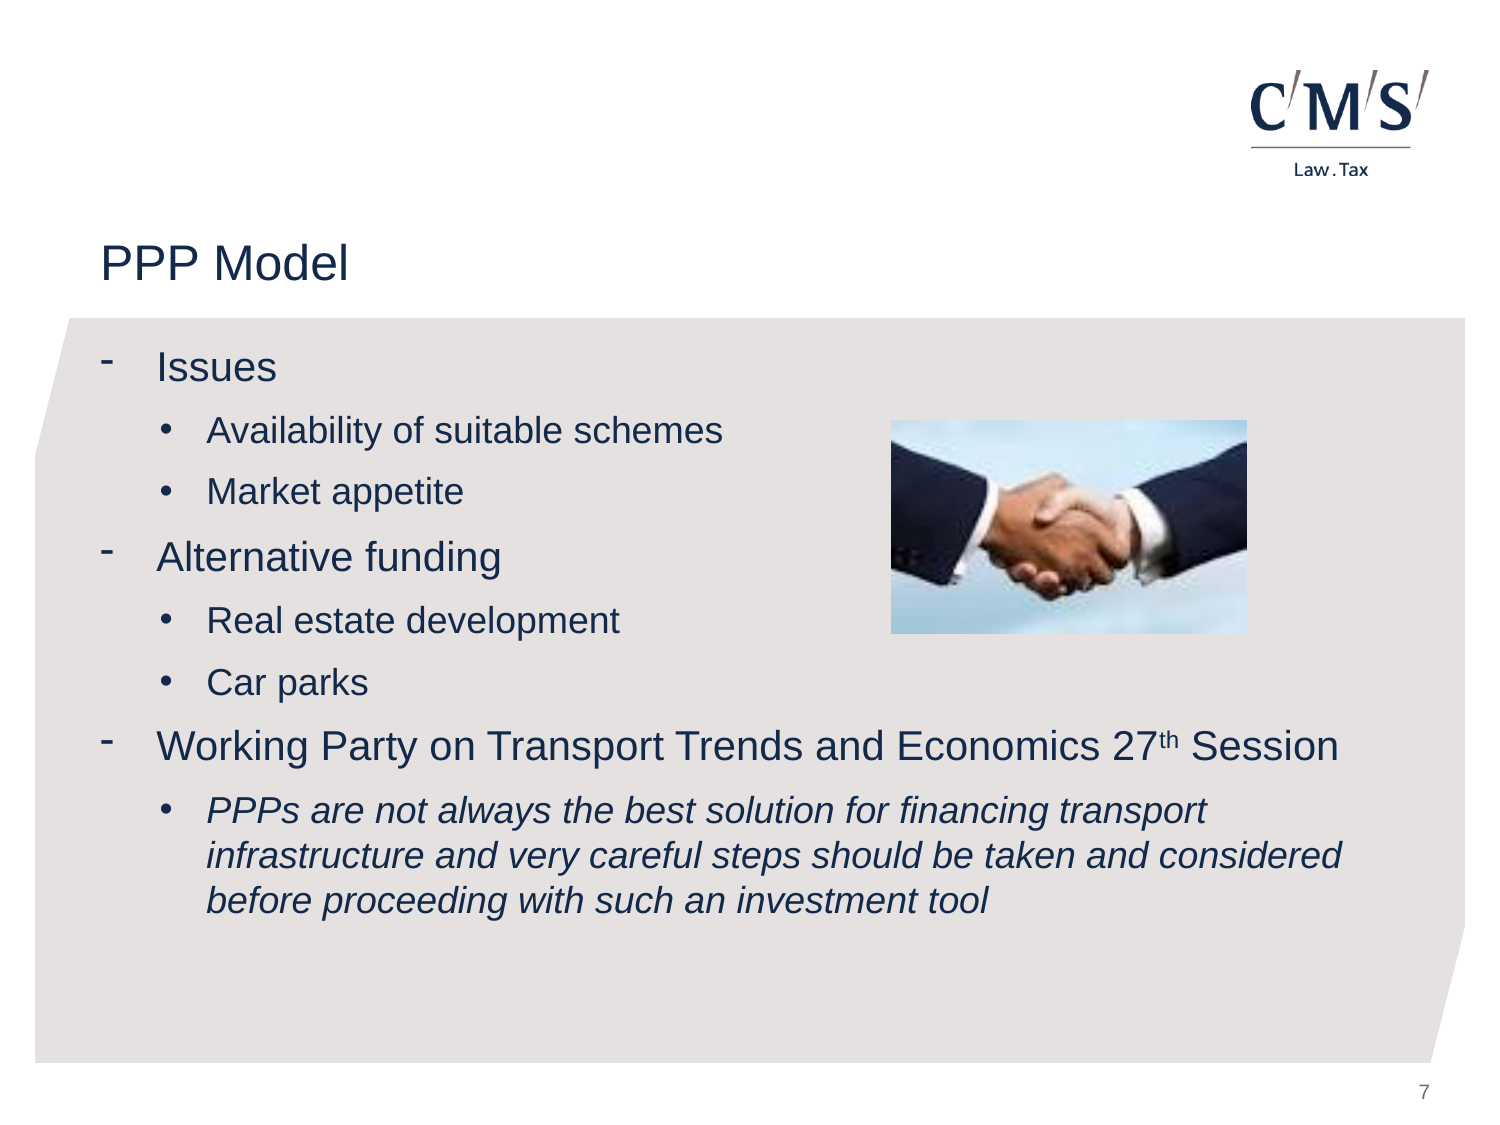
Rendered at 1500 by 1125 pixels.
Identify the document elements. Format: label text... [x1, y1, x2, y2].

list PPP Model [85, 38, 1178, 299]
list Issues Availability of suitable schemes Market appetite Alternative funding Real estate development Car parks Working Party on Transport Trends and Economics 27th Session PPPs are not always the best solution for financing transport infrastructure and very careful steps should be taken and considered before proceeding with such an investment tool [85, 331, 1430, 1006]
picture [1251, 70, 1429, 176]
picture [35, 318, 1465, 1063]
slide_number 7 [1350, 1070, 1446, 1111]
